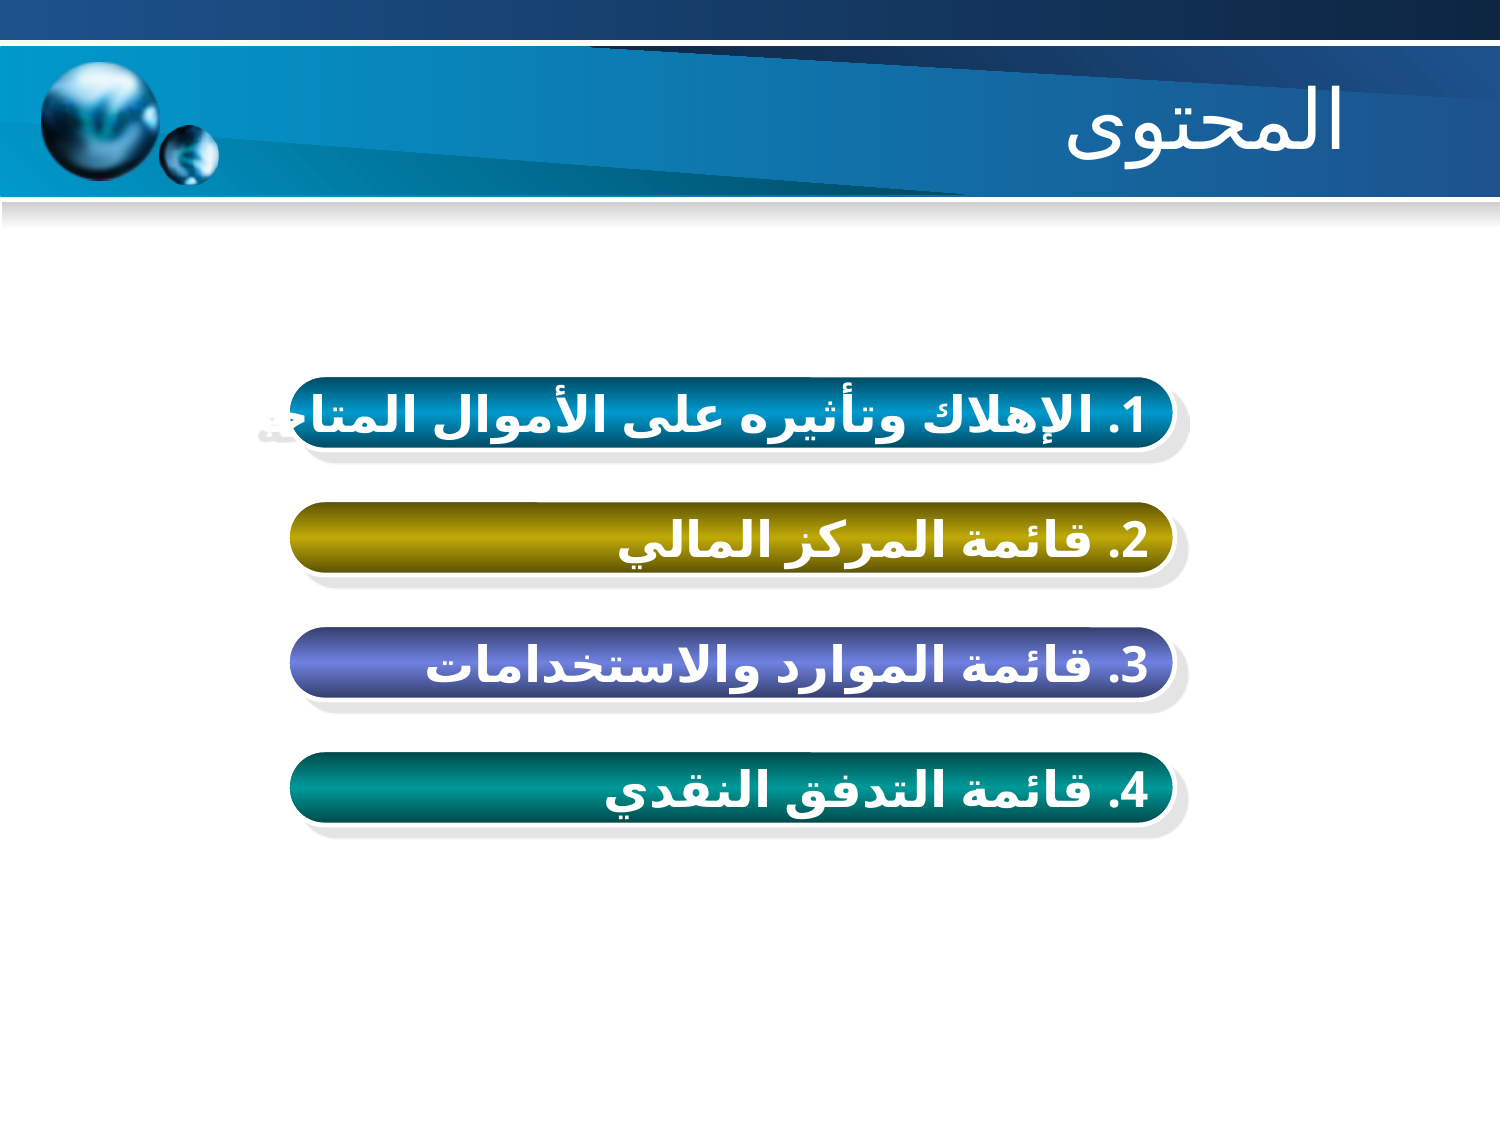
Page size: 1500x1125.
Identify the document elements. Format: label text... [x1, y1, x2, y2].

picture [160, 126, 218, 184]
text_box 1. الإهلاك وتأثيره على الأموال المتاحة [287, 374, 1175, 450]
text_box 3. قائمة الموارد والاستخدامات [287, 624, 1175, 700]
text_box 4. قائمة التدفق النقدي [287, 749, 1175, 825]
title المحتوى [274, 44, 1363, 188]
picture [42, 63, 159, 180]
text_box 2. قائمة المركز المالي [287, 499, 1175, 575]
